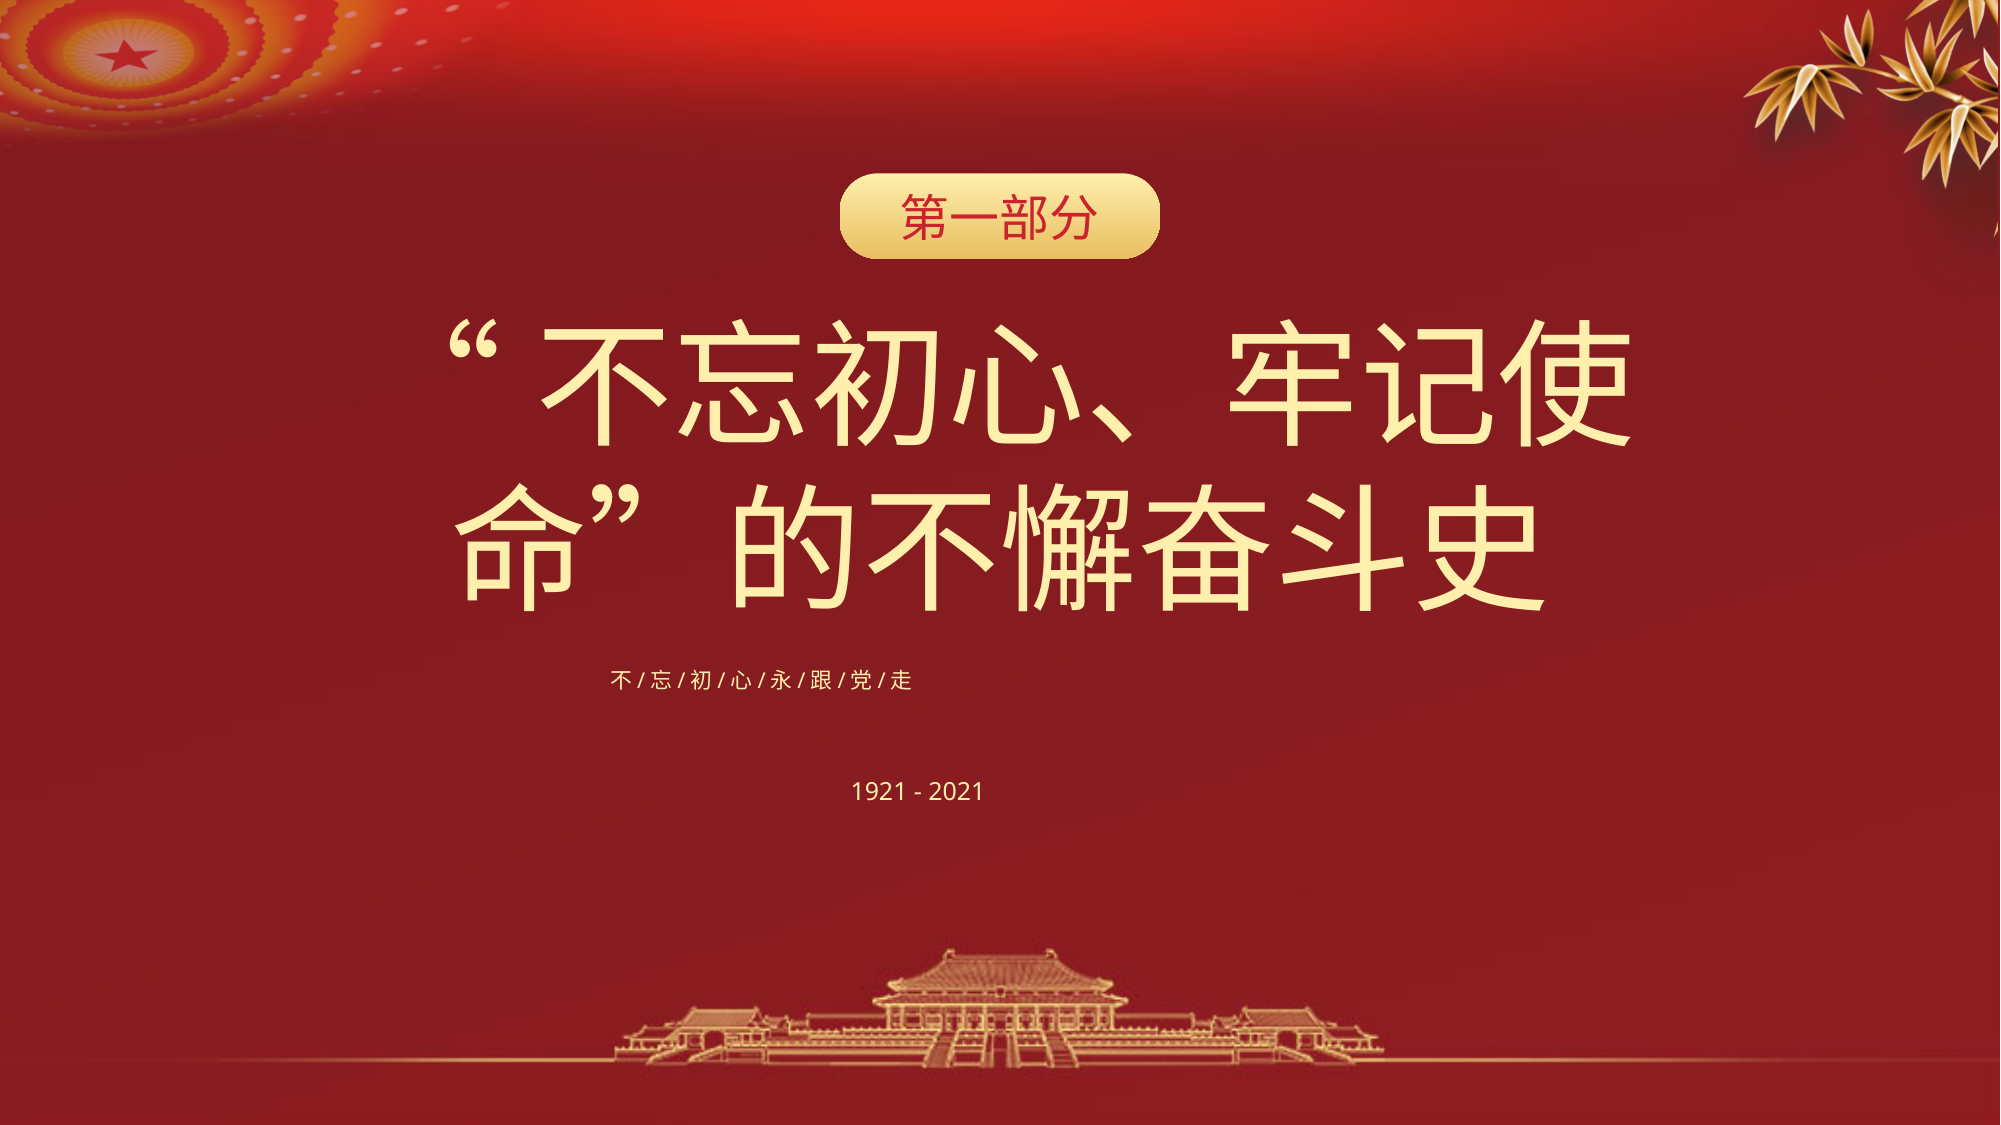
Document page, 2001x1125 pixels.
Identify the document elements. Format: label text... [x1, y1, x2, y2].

text_box 第一部分 [839, 173, 1161, 259]
text_box 1921 - 2021 [833, 761, 1167, 815]
text_box “不忘初心、牢记使命”的不懈奋斗史 [266, 290, 1734, 636]
picture [0, 0, 2000, 1125]
text_box 不/忘/初/心/永/跟/党/走 [592, 653, 1407, 702]
